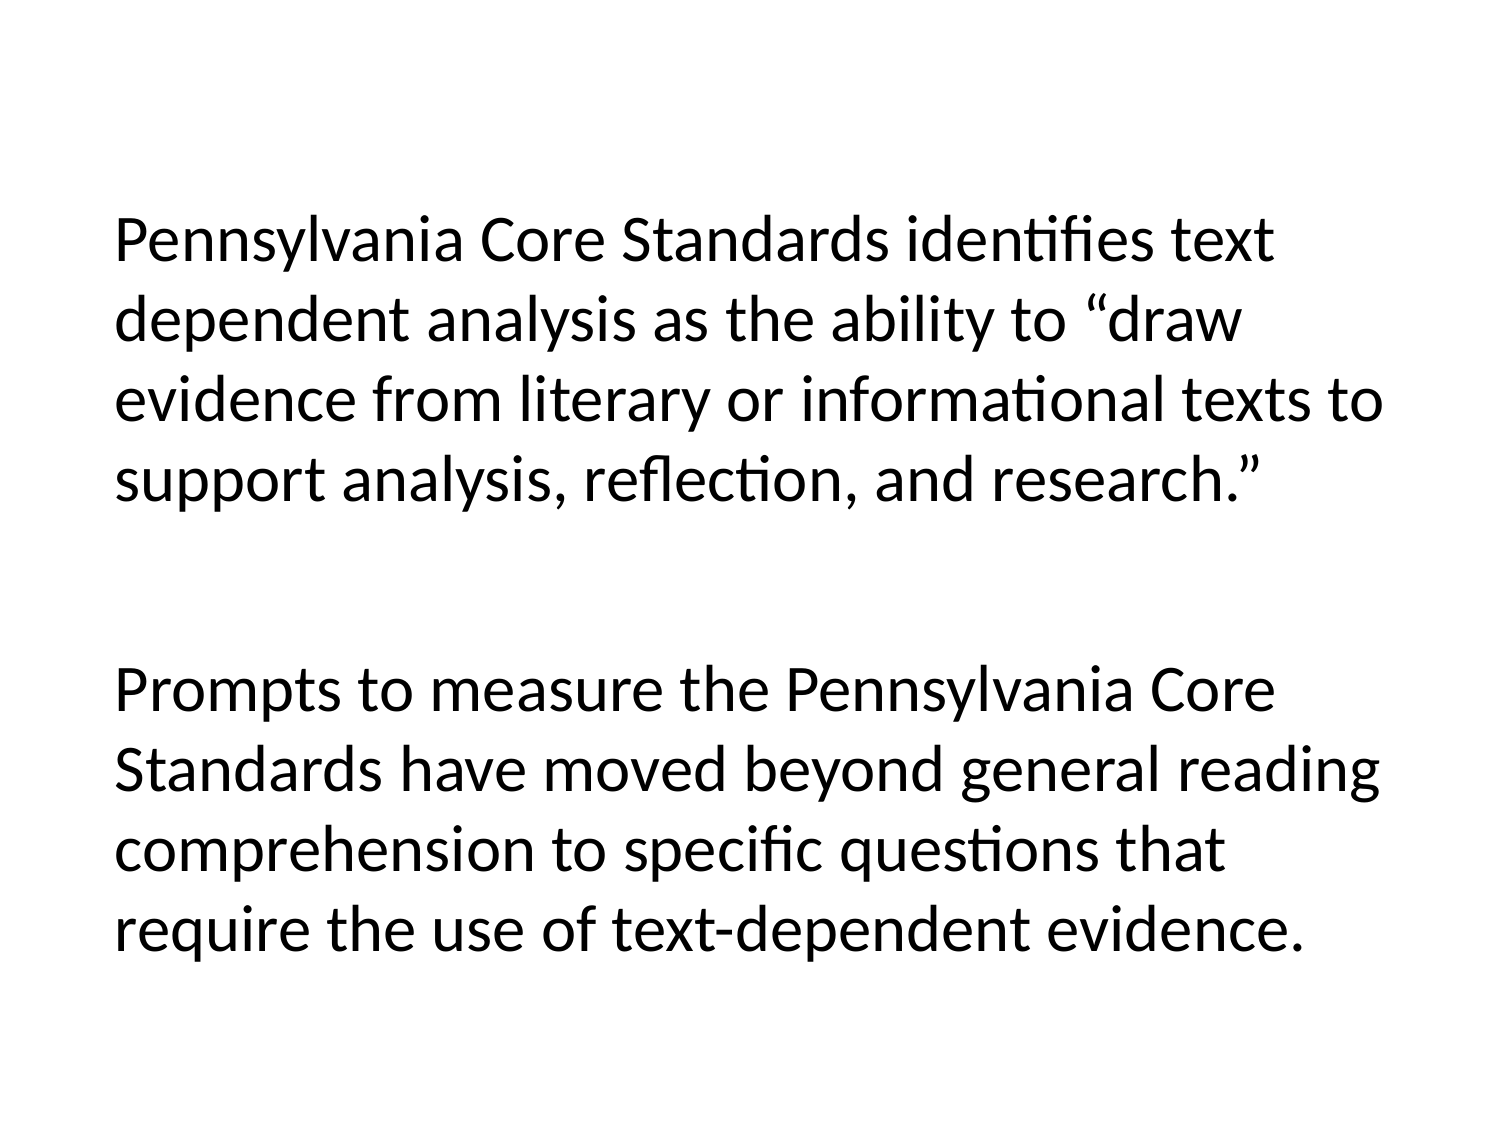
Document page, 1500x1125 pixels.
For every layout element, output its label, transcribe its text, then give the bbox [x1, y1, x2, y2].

text_box Pennsylvania Core Standards identifies text dependent analysis as the ability to “draw evidence from literary or informational texts to support analysis, reflection, and research.” [99, 187, 1425, 602]
text_box Prompts to measure the Pennsylvania Core Standards have moved beyond general reading comprehension to specific questions that require the use of text-dependent evidence. [99, 637, 1400, 972]
